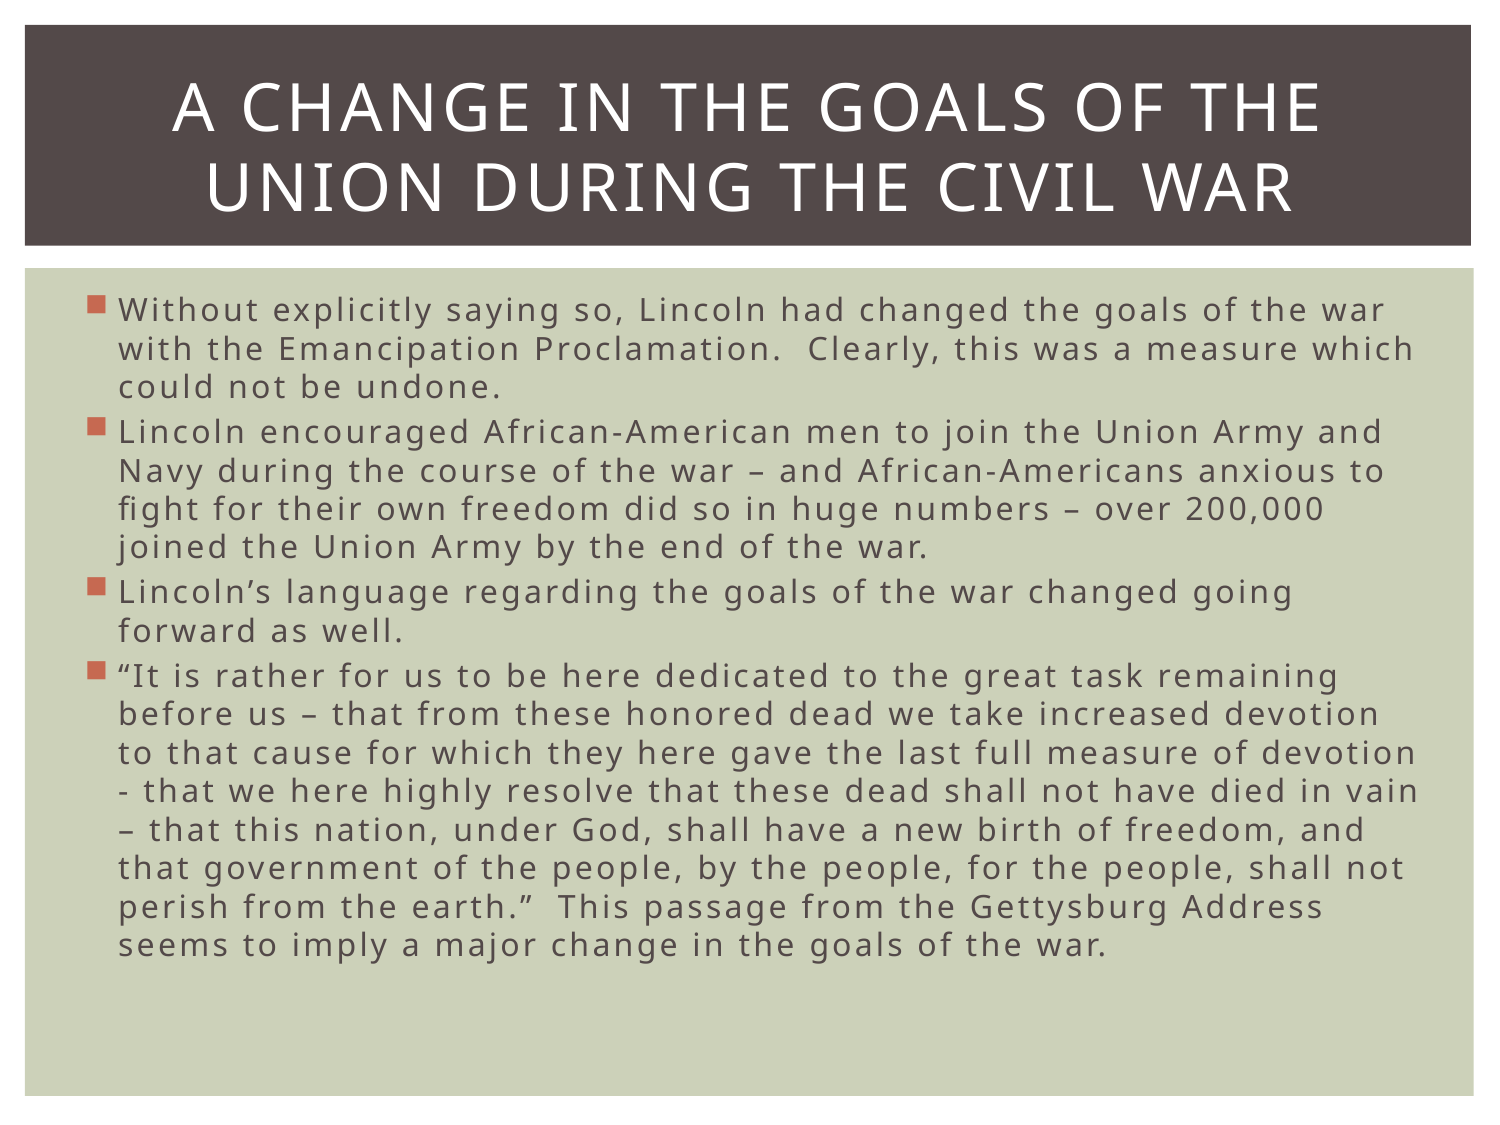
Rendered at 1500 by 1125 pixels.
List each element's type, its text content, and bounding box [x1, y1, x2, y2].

list Without explicitly saying so, Lincoln had changed the goals of the war with the Emancipation Proclamation. Clearly, this was a measure which could not be undone. Lincoln encouraged African-American men to join the Union Army and Navy during the course of the war – and African-Americans anxious to fight for their own freedom did so in huge numbers – over 200,000 joined the Union Army by the end of the war. Lincoln’s language regarding the goals of the war changed going forward as well. “It is rather for us to be here dedicated to the great task remaining before us – that from these honored dead we take increased devotion to that cause for which they here gave the last full measure of devotion - that we here highly resolve that these dead shall not have died in vain – that this nation, under God, shall have a new birth of freedom, and that government of the people, by the people, for the people, shall not perish from the earth.” This passage from the Gettysburg Address seems to imply a major change in the goals of the war. [62, 281, 1442, 1005]
title A change in the goals of the Union during the civil war [62, 58, 1438, 232]
